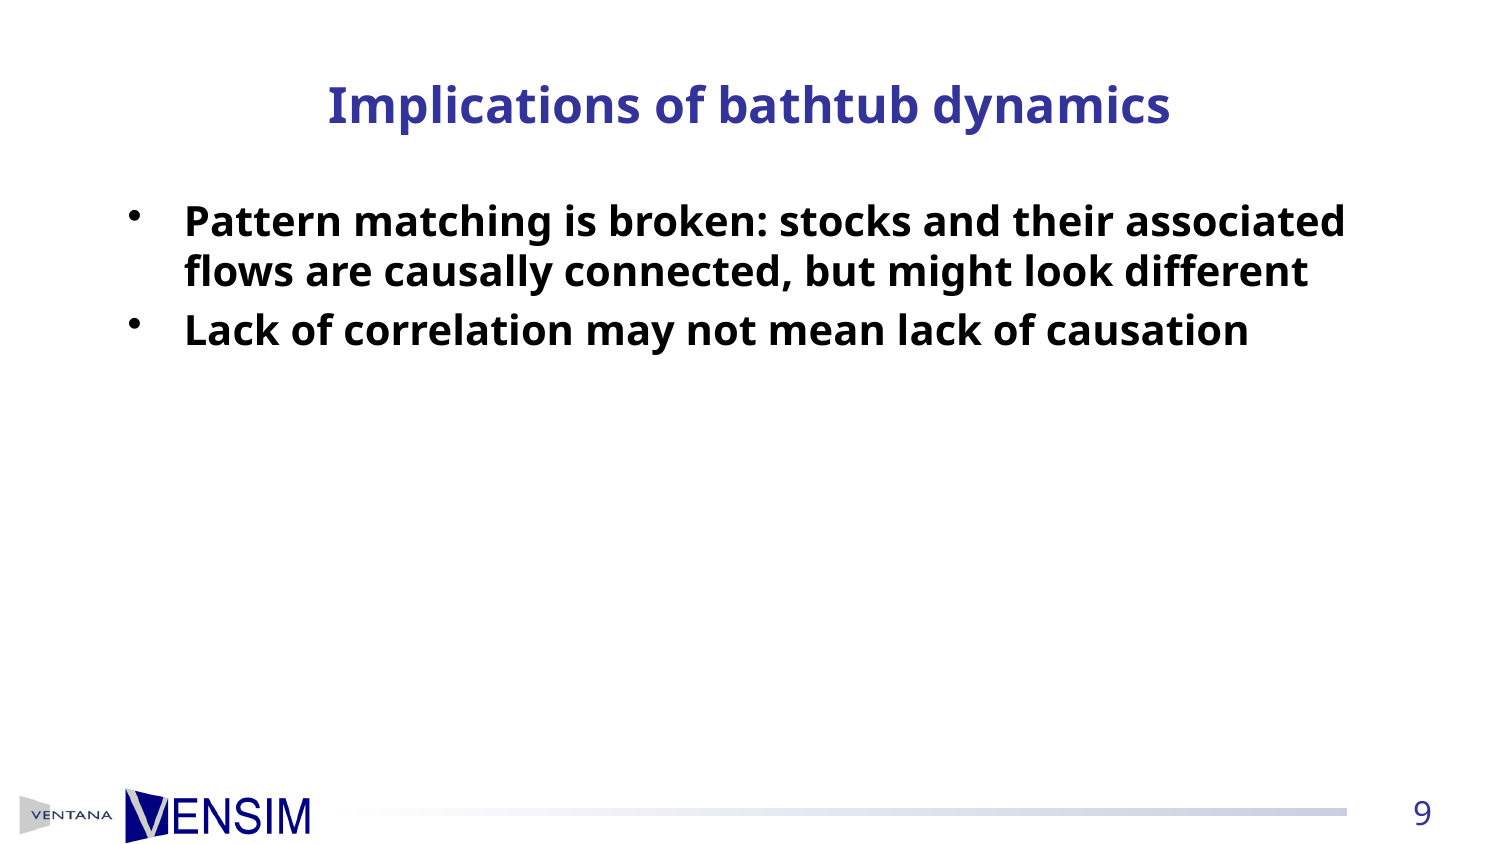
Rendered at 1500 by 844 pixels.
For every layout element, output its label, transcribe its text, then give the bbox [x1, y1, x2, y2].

list Pattern matching is broken: stocks and their associated flows are causally connected, but might look different Lack of correlation may not mean lack of causation [112, 187, 1388, 760]
title Implications of bathtub dynamics [112, 46, 1388, 160]
picture [0, 786, 313, 844]
